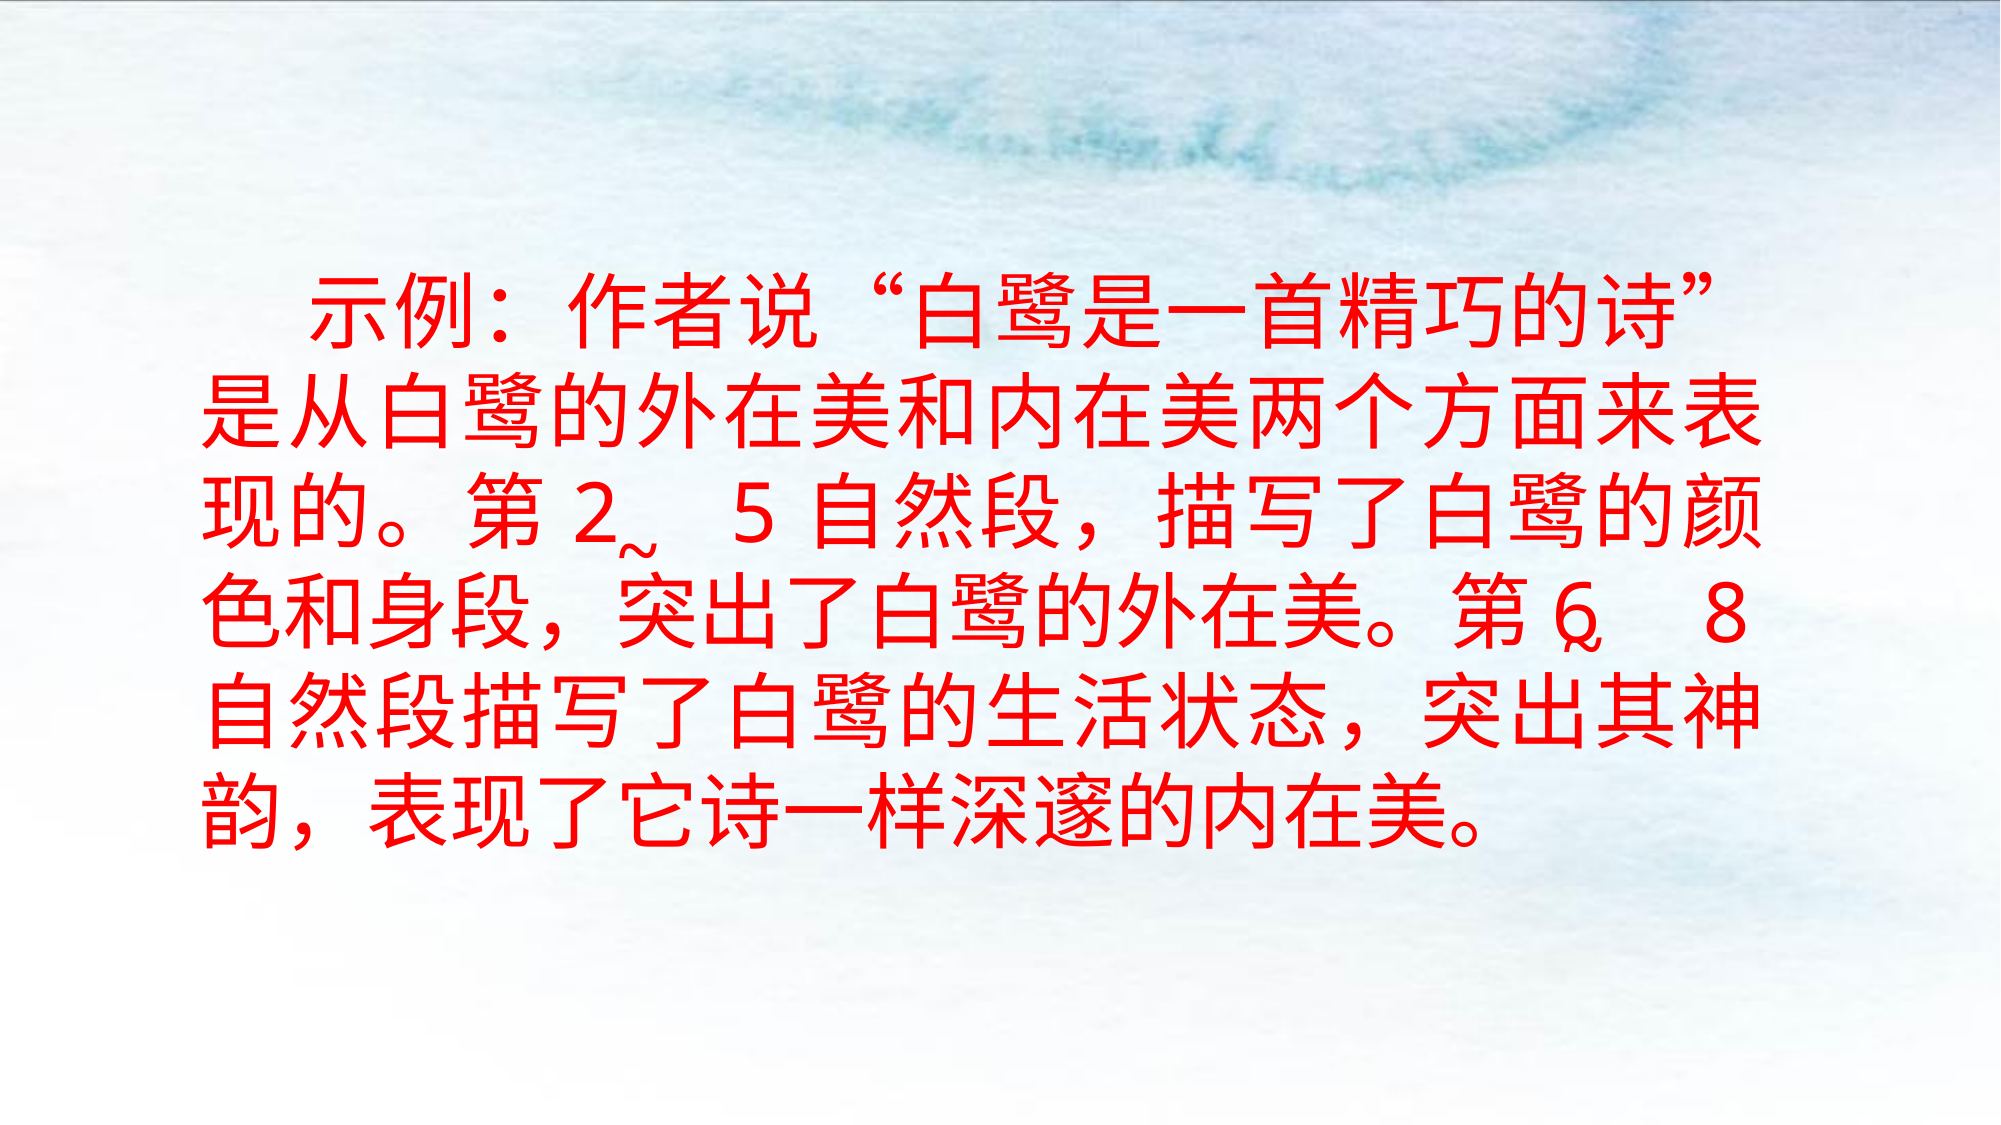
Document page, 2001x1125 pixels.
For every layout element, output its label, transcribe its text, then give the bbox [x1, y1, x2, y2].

text_box 示例：作者说“白鹭是一首精巧的诗”是从白鹭的外在美和内在美两个方面来表现的。第2 5自然段，描写了白鹭的颜色和身段，突出了白鹭的外在美。第6 8自然段描写了白鹭的生活状态，突出其神韵，表现了它诗一样深邃的内在美。 [184, 251, 1780, 867]
text_box ~ [1543, 586, 1638, 701]
picture [0, 0, 2001, 1125]
text_box ~ [598, 491, 693, 607]
